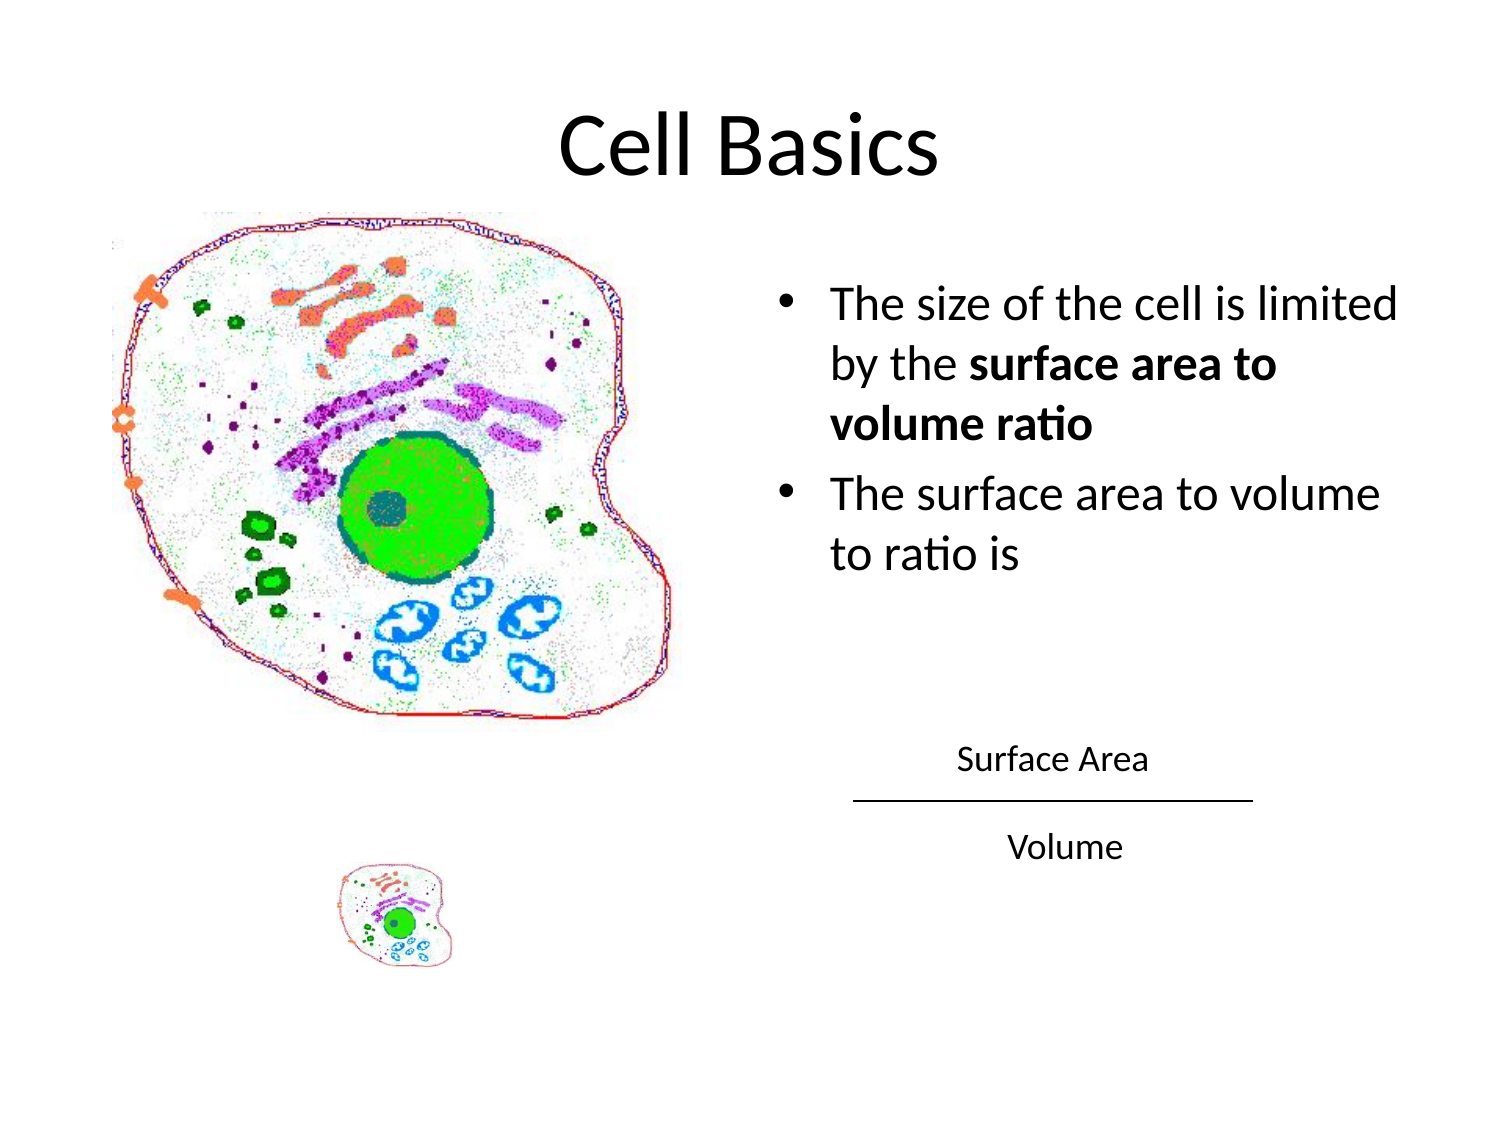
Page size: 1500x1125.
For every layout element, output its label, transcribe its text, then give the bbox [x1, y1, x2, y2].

picture [112, 212, 682, 732]
list The size of the cell is limited by the surface area to volume ratio The surface area to volume to ratio is [762, 262, 1425, 650]
title Cell Basics [75, 45, 1425, 233]
picture [337, 862, 455, 969]
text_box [852, 726, 1254, 876]
